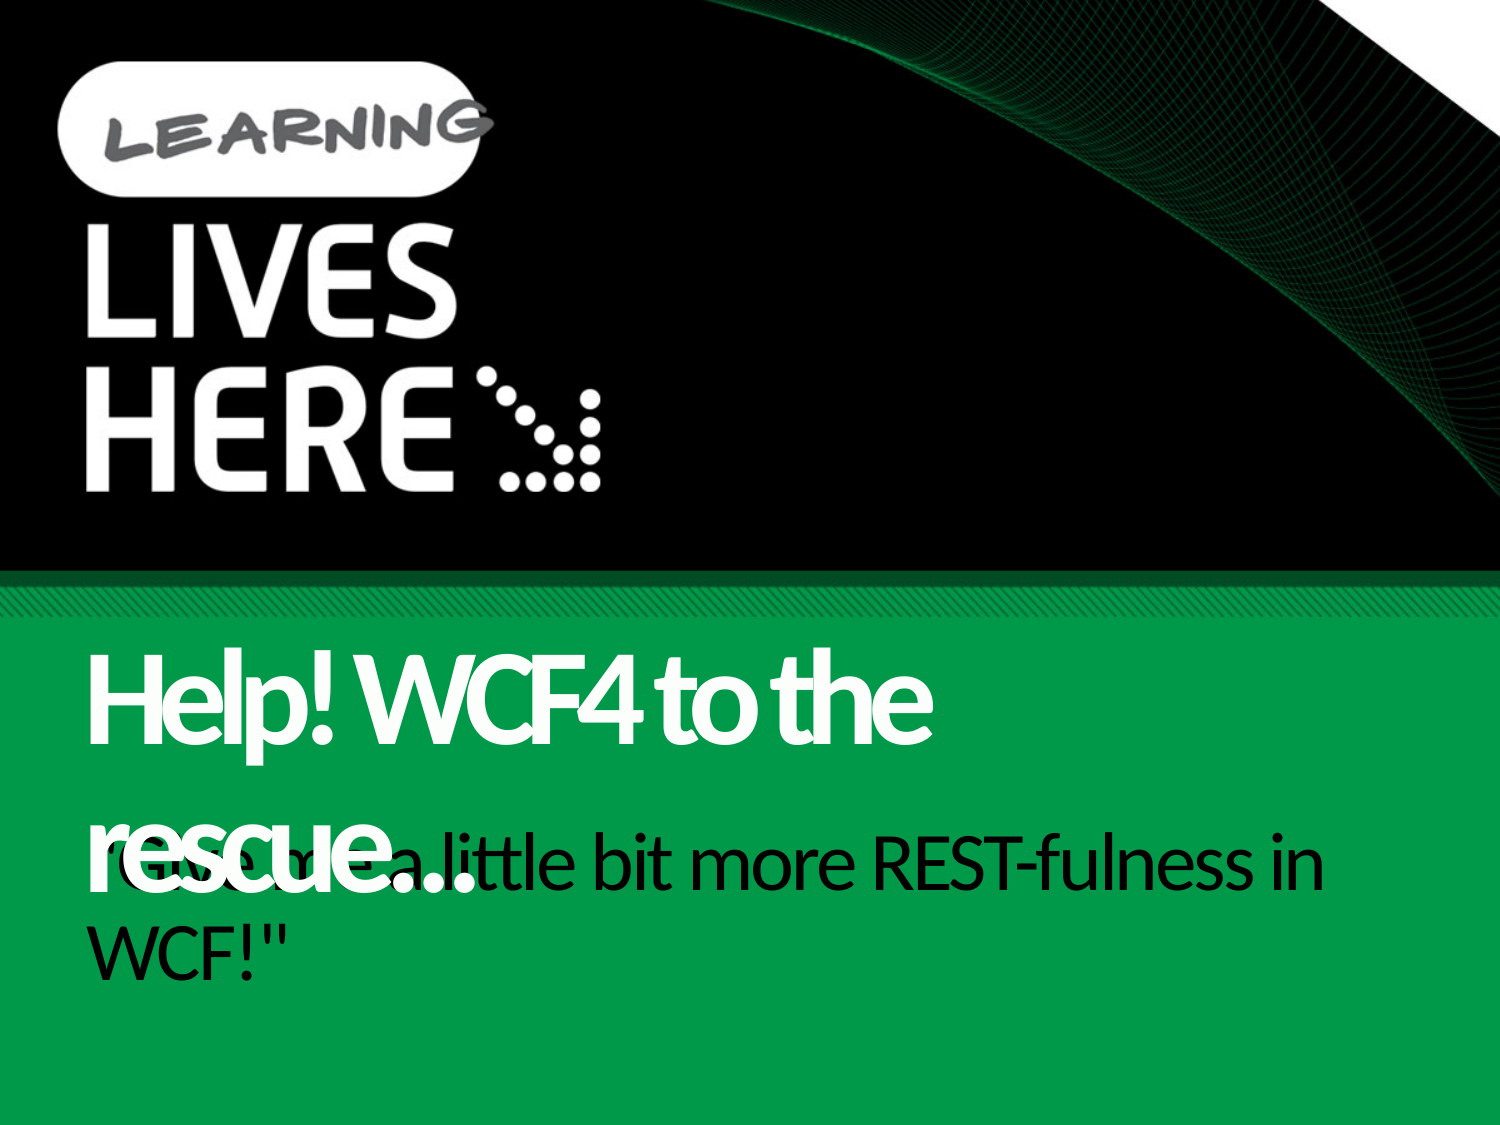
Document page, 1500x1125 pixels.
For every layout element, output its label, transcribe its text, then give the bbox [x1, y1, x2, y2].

list Help! WCF4 to the rescue… [83, 625, 1344, 800]
title "Give me a little bit more REST-fulness in WCF!" [86, 818, 1342, 943]
picture [0, 0, 1500, 1125]
